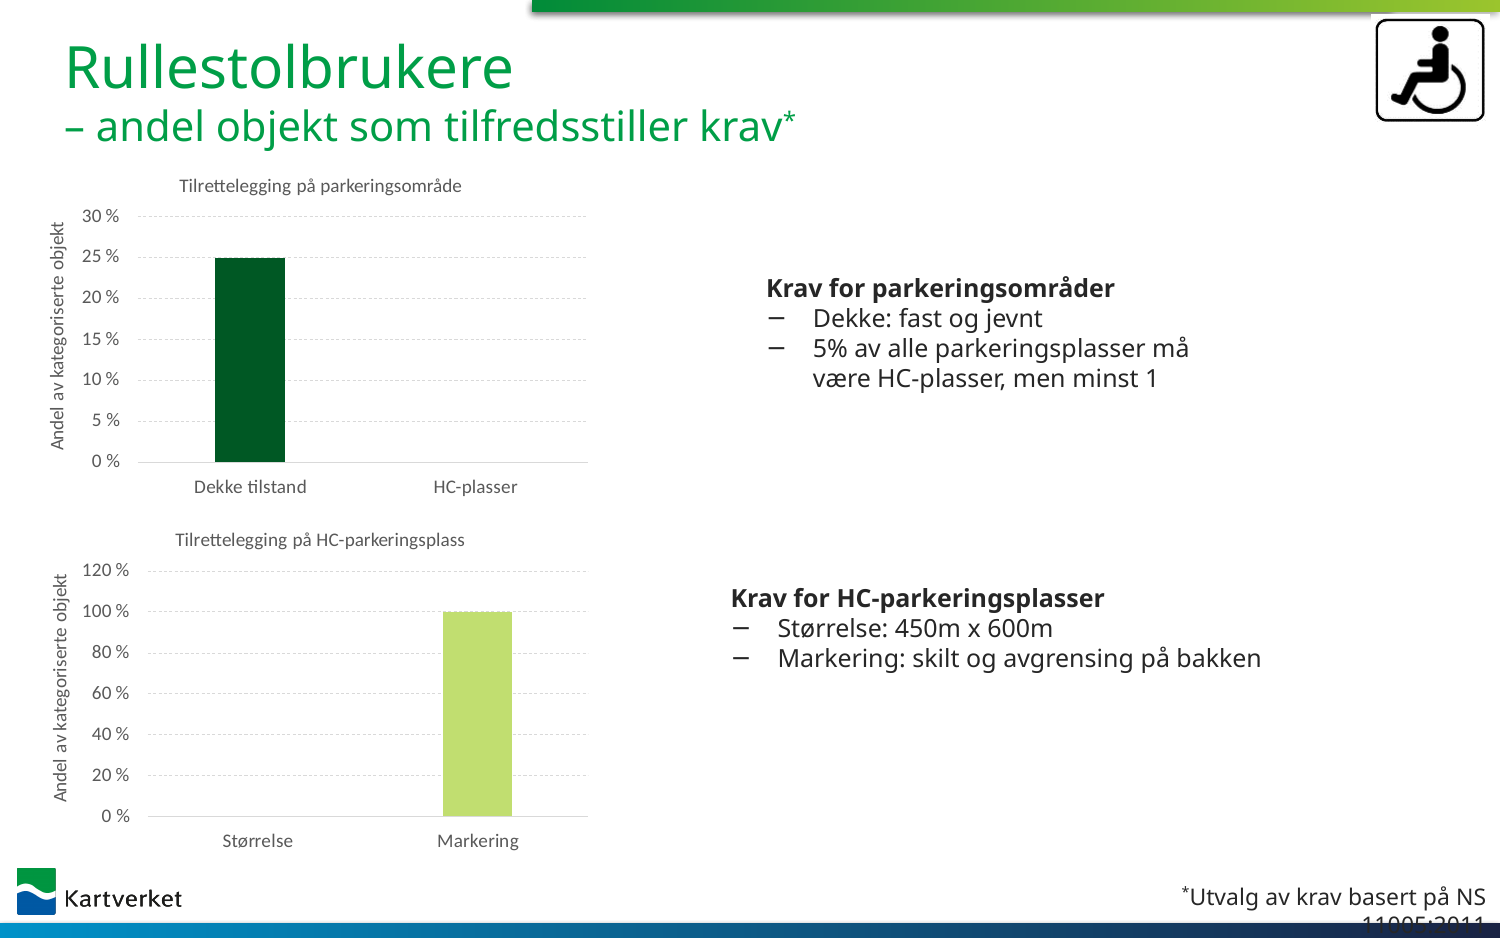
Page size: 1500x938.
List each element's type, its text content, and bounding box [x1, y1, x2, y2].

picture [1371, 13, 1491, 127]
picture [41, 520, 599, 859]
text_box *Utvalg av krav basert på NS 11005:2011 [1068, 873, 1500, 938]
text_box Rullestolbrukere – andel objekt som tilfredsstiller krav* [49, 23, 1431, 158]
text_box Krav for parkeringsområder Dekke: fast og jevnt 5% av alle parkeringsplasser må være HC-plasser, men minst 1 [751, 264, 1232, 400]
text_box Krav for HC-parkeringsplasser Størrelse: 450m x 600m Markering: skilt og avgrensing på bakken [715, 574, 1278, 680]
picture [41, 166, 599, 505]
